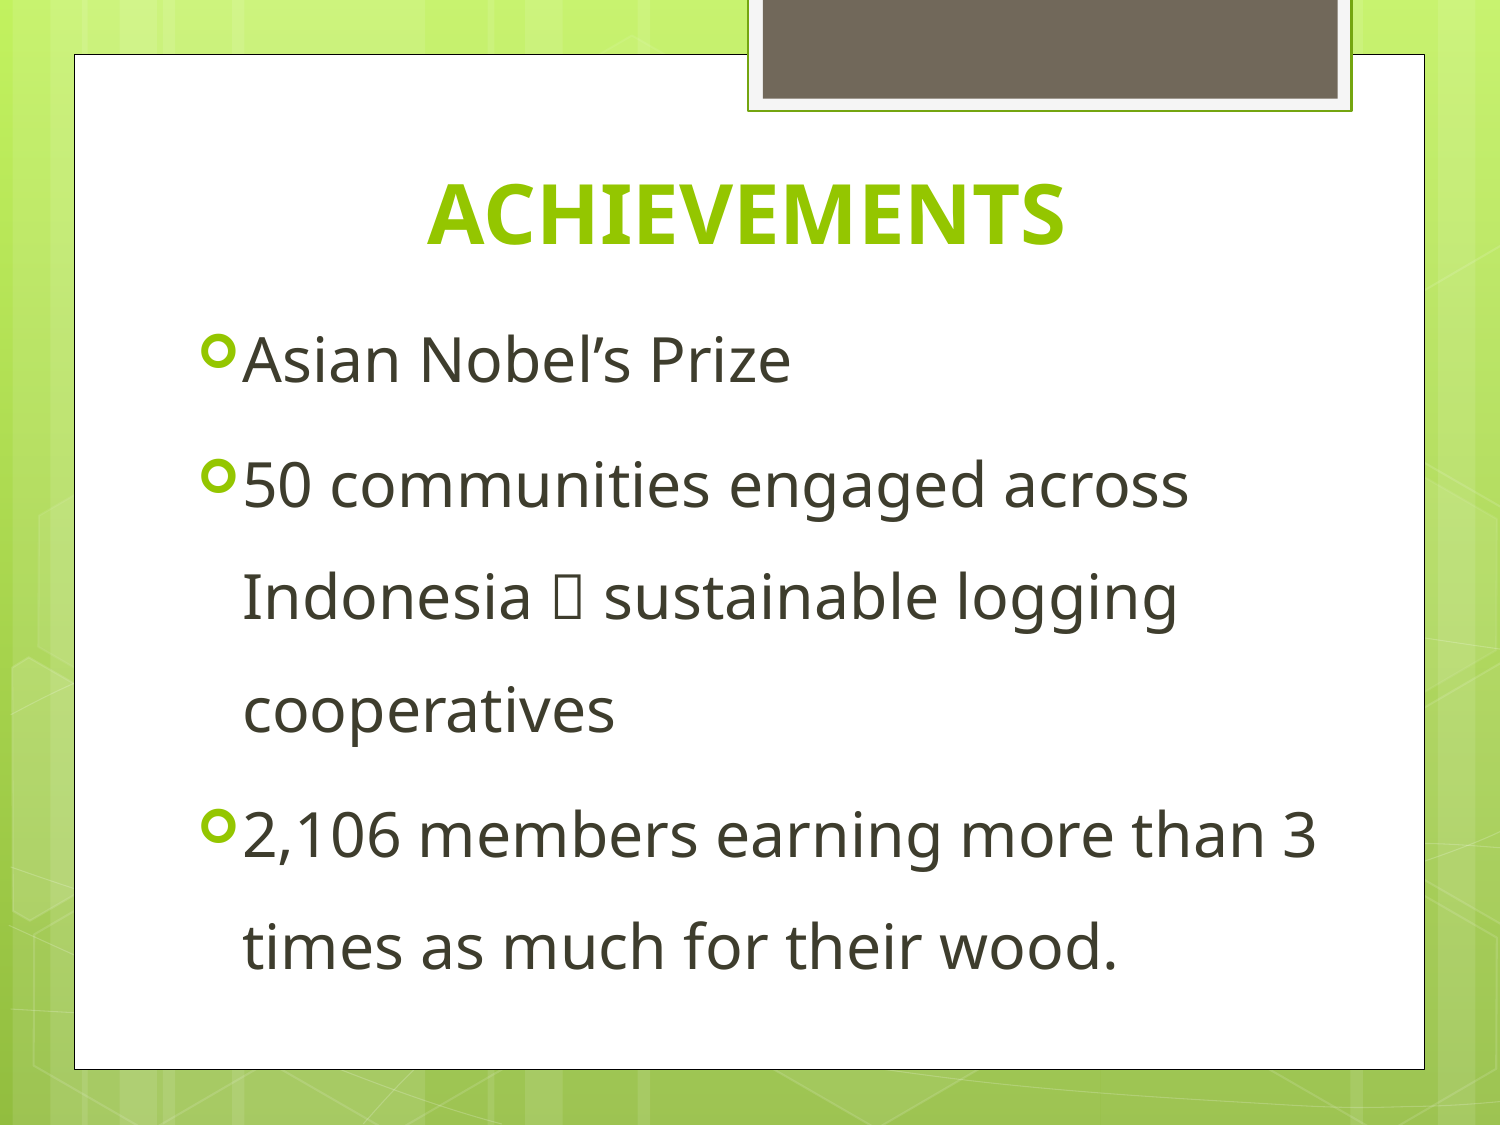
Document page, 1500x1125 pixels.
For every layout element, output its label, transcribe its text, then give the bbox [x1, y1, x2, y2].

list Asian Nobel’s Prize 50 communities engaged across Indonesia  sustainable logging cooperatives 2,106 members earning more than 3 times as much for their wood. [171, 275, 1475, 1025]
title ACHIEVEMENTS [171, 137, 1324, 269]
